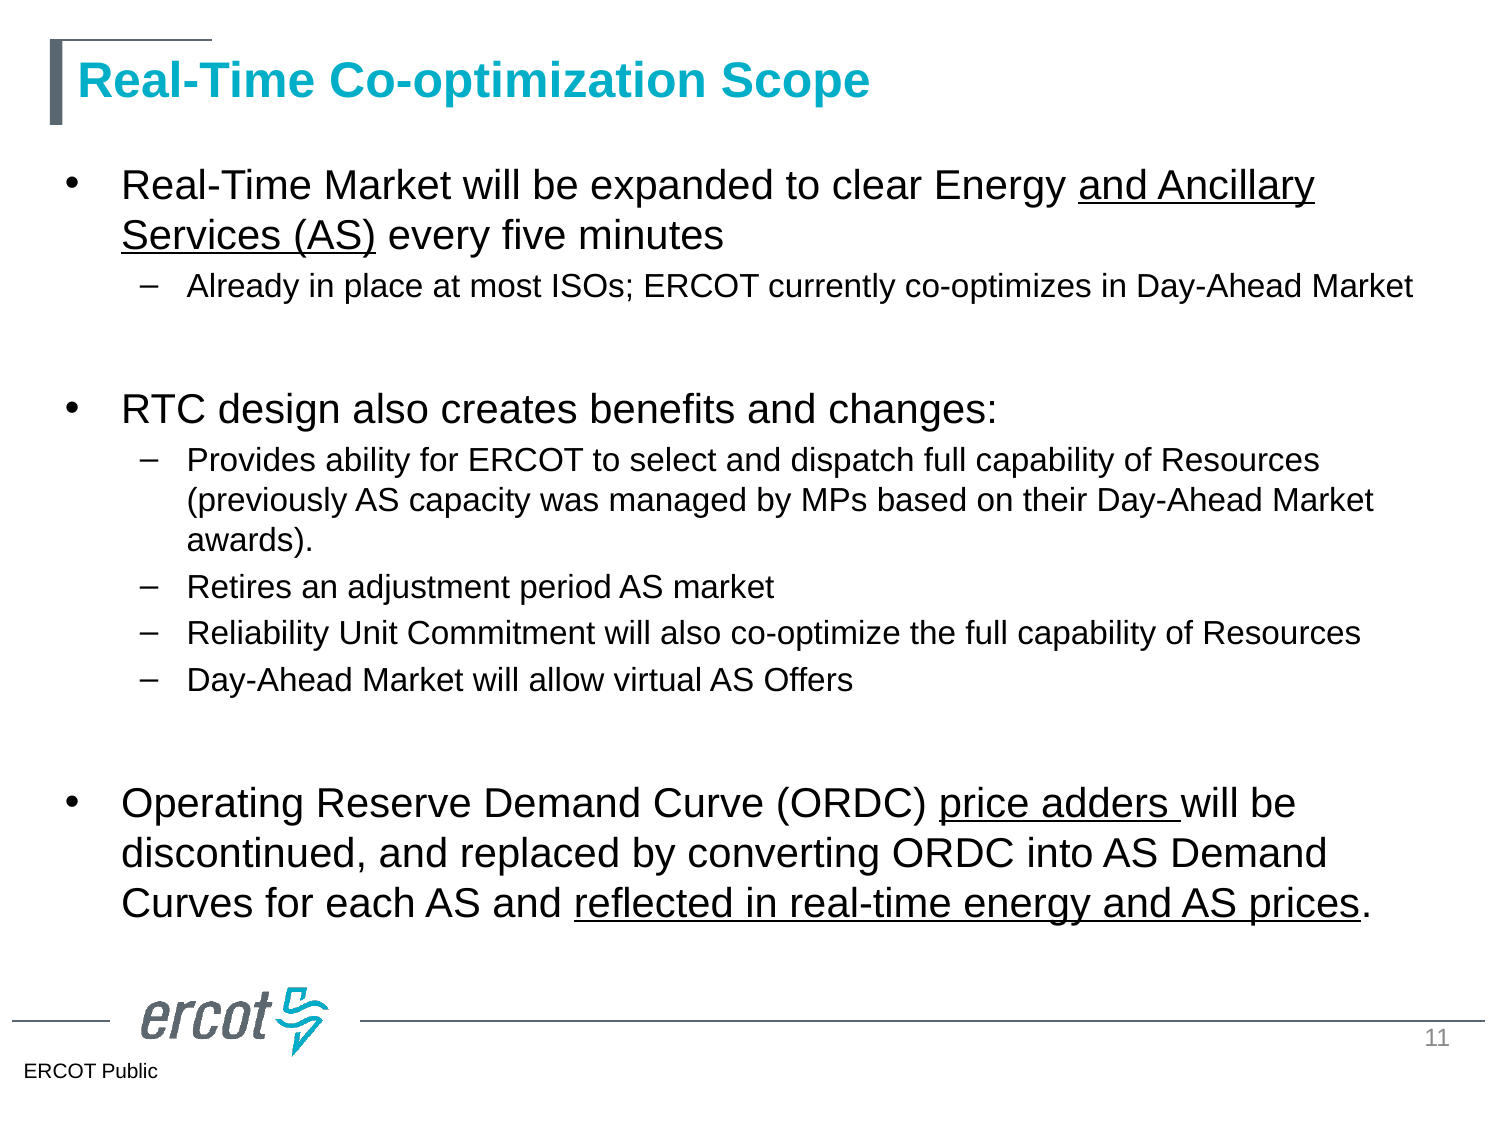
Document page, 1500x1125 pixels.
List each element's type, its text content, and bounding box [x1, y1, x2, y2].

slide_number 11 [1387, 1012, 1488, 1062]
list Real-Time Market will be expanded to clear Energy and Ancillary Services (AS) every five minutes Already in place at most ISOs; ERCOT currently co-optimizes in Day-Ahead Market RTC design also creates benefits and changes: Provides ability for ERCOT to select and dispatch full capability of Resources (previously AS capacity was managed by MPs based on their Day-Ahead Market awards). Retires an adjustment period AS market Reliability Unit Commitment will also co-optimize the full capability of Resources Day-Ahead Market will allow virtual AS Offers Operating Reserve Demand Curve (ORDC) price adders will be discontinued, and replaced by converting ORDC into AS Demand Curves for each AS and reflected in real-time energy and AS prices. [50, 149, 1450, 1013]
title Real-Time Co-optimization Scope [62, 39, 1450, 134]
picture [137, 1013, 332, 1059]
